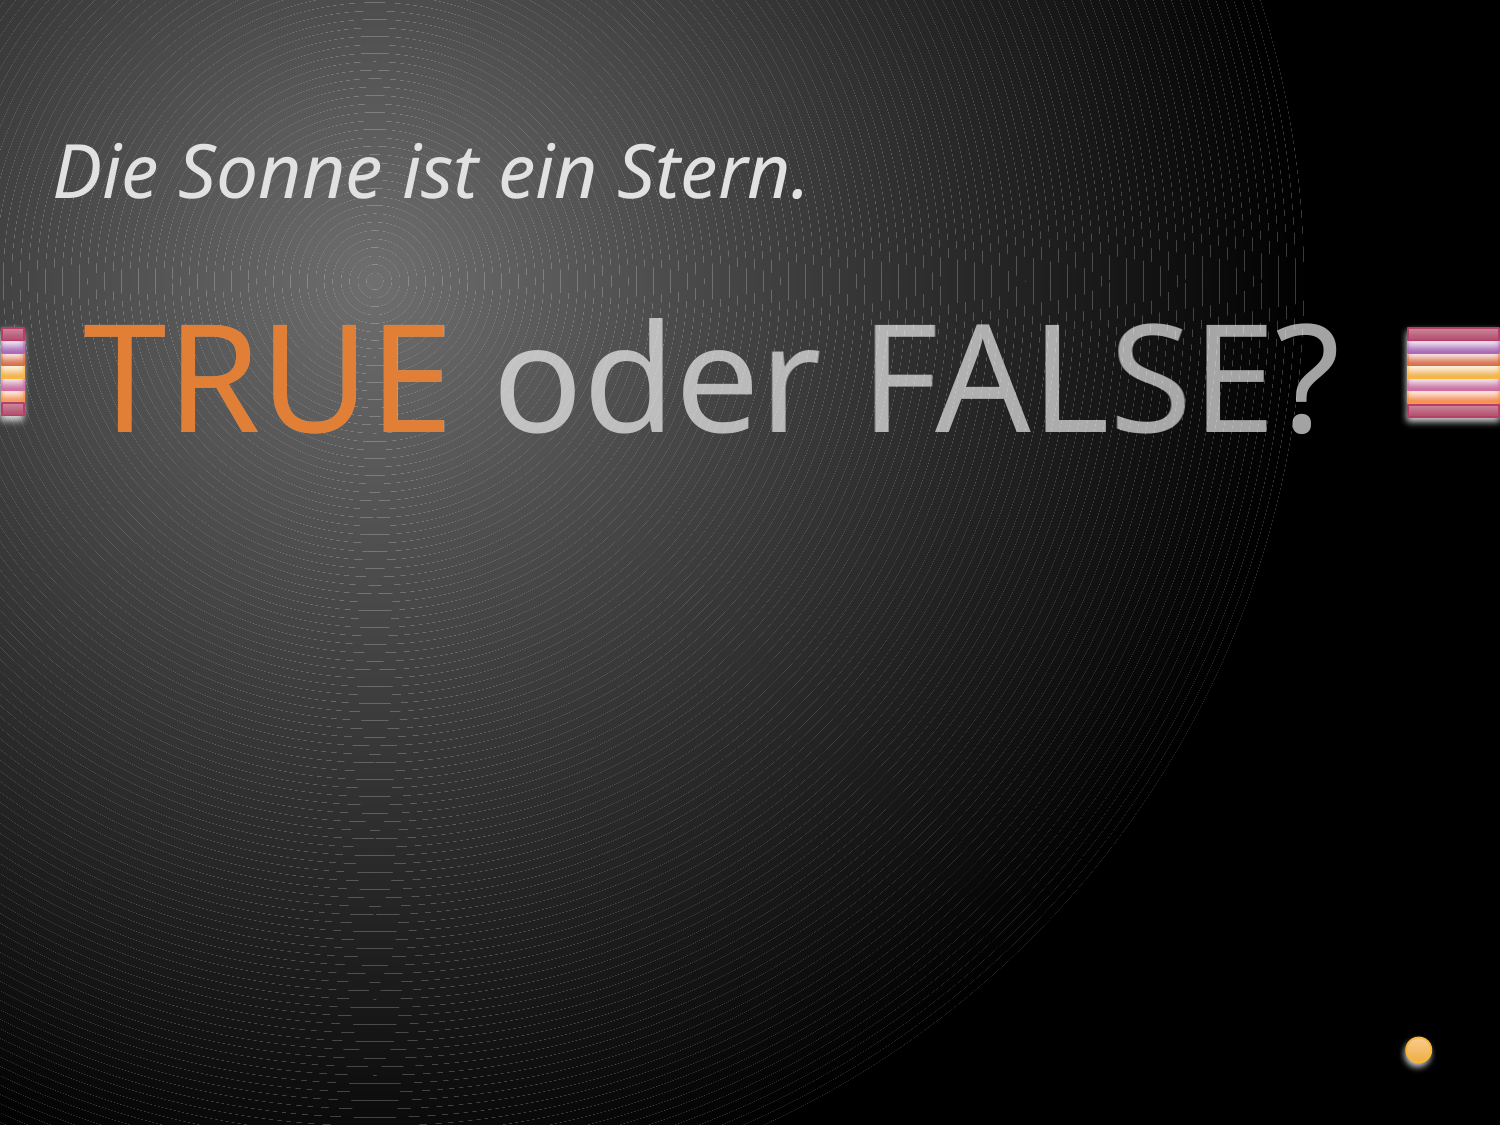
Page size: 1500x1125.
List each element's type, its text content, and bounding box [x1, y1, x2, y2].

title Die Sonne ist ein Stern. [37, 75, 1388, 263]
